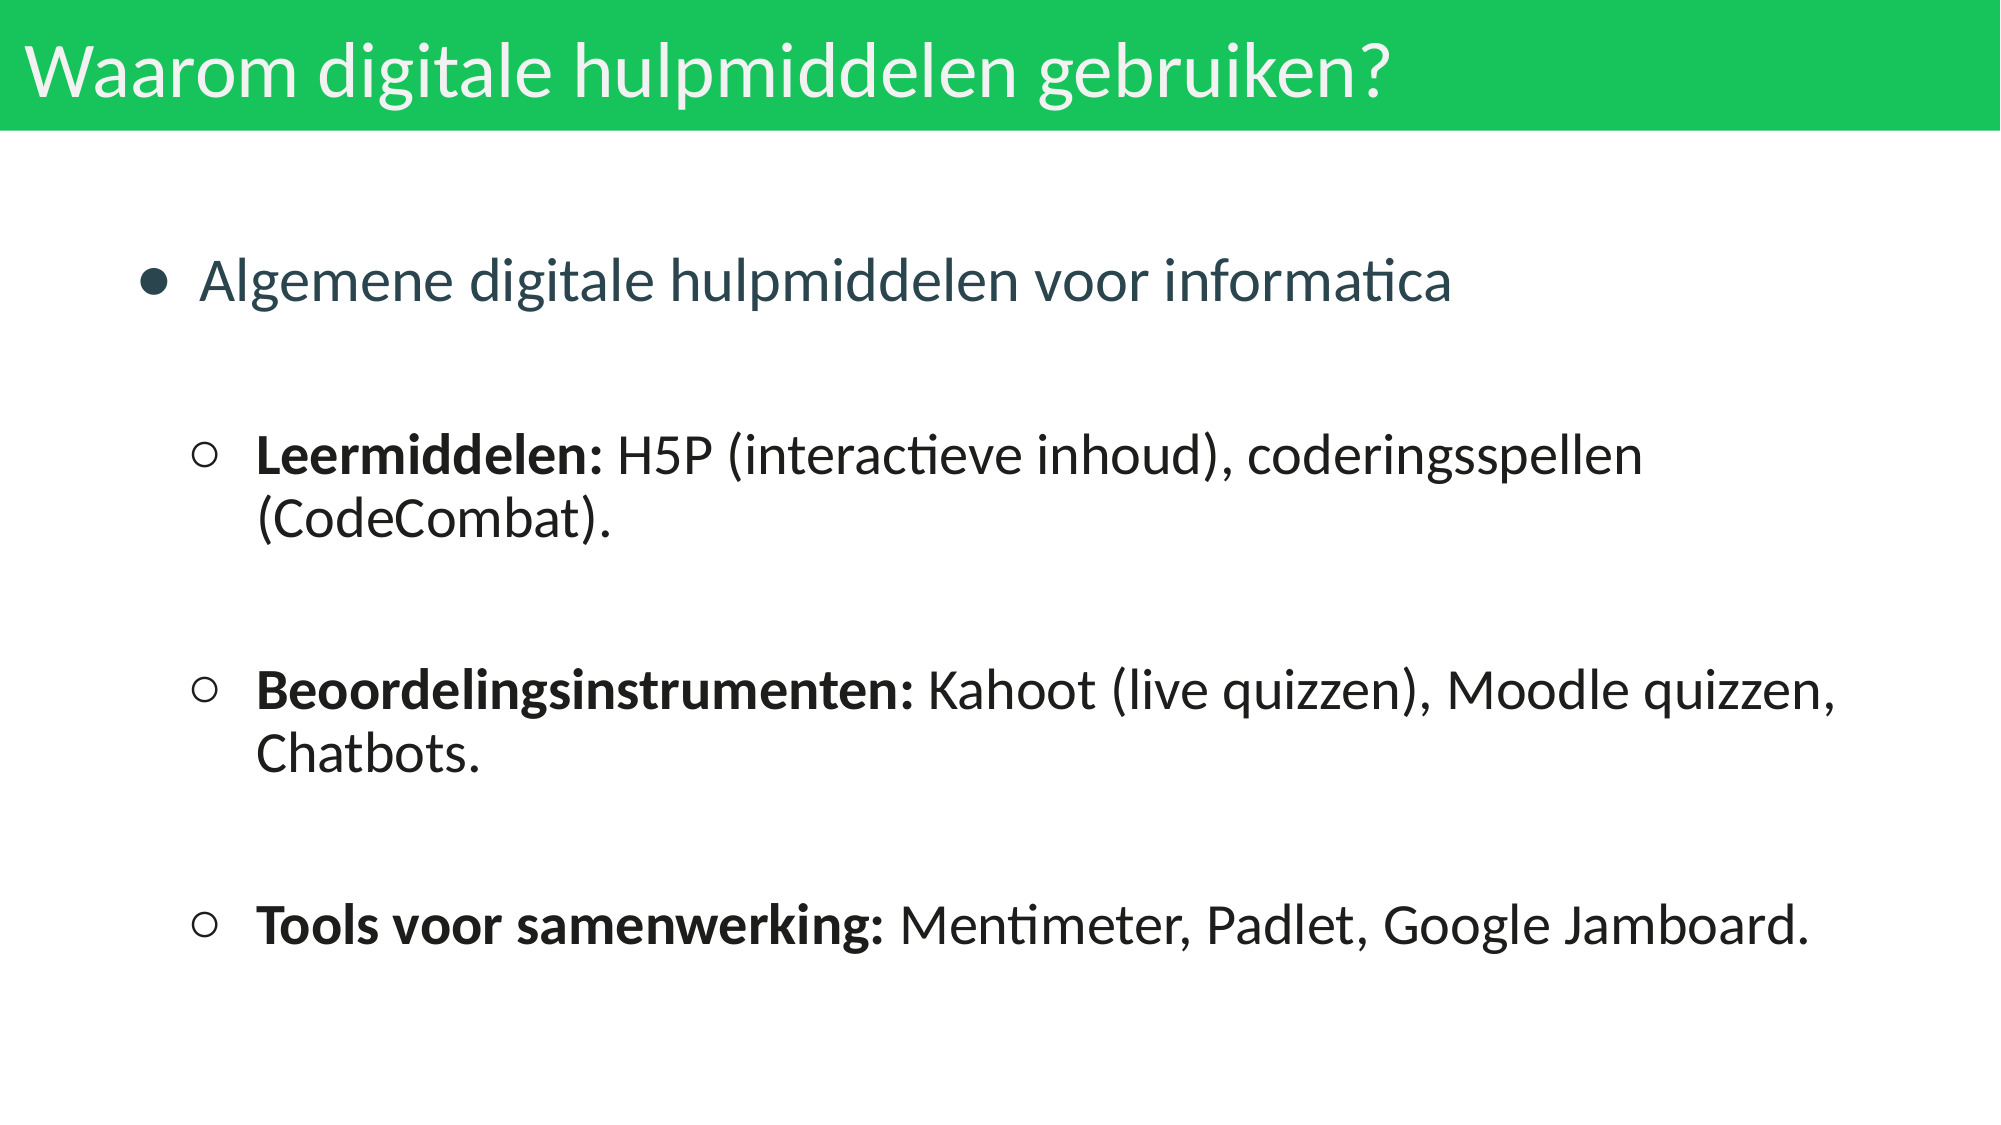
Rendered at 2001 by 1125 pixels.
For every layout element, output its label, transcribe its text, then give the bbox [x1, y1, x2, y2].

list Algemene digitale hulpmiddelen voor informatica Leermiddelen: H5P (interactieve inhoud), coderingsspellen (CodeCombat). Beoordelingsinstrumenten: Kahoot (live quizzen), Moodle quizzen, Chatbots. Tools voor samenwerking: Mentimeter, Padlet, Google Jamboard. [16, 144, 1976, 1108]
title Waarom digitale hulpmiddelen gebruiken? [16, 13, 1976, 131]
